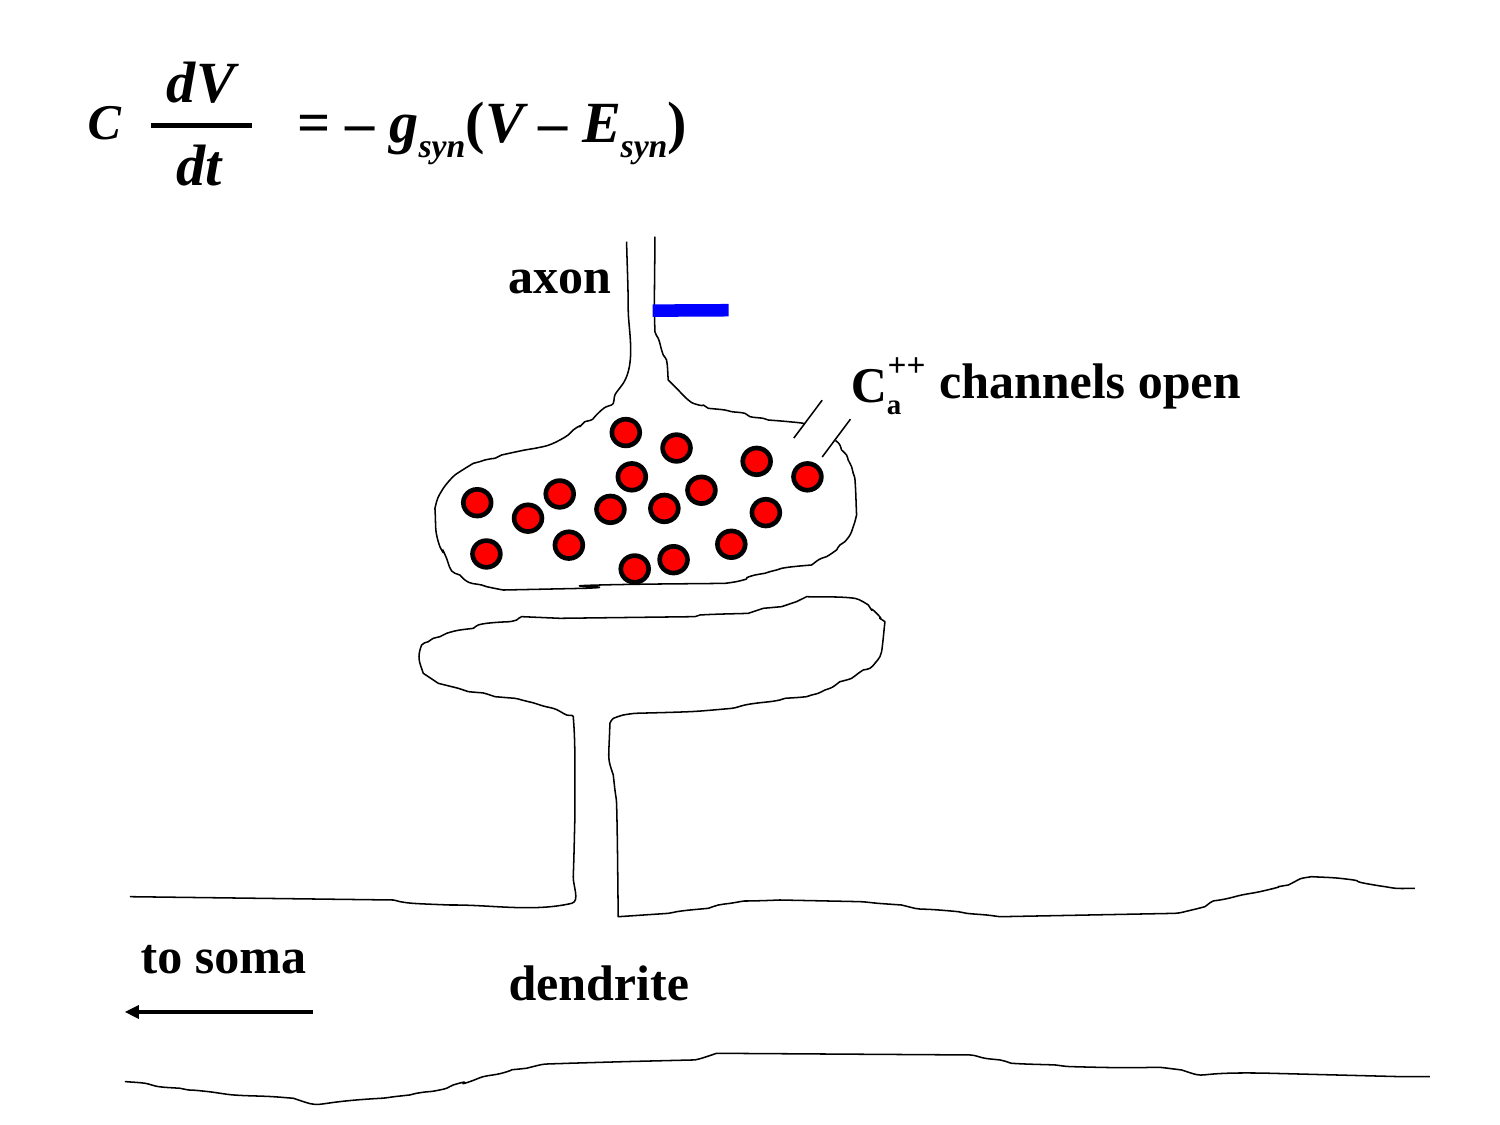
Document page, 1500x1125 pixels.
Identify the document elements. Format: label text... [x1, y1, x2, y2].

text_box dendrite [493, 943, 705, 1019]
text_box ++ [872, 336, 941, 391]
text_box [124, 1053, 1430, 1105]
text_box dt [161, 119, 237, 124]
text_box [821, 418, 851, 458]
text_box Ca [836, 345, 917, 429]
text_box to soma [125, 916, 322, 992]
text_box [793, 400, 823, 439]
text_box dt [161, 134, 237, 205]
text_box [827, 464, 857, 557]
text_box dV [152, 37, 250, 122]
text_box channels open [924, 341, 1256, 417]
text_box [434, 473, 457, 575]
text_box [129, 596, 1415, 917]
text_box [463, 418, 822, 583]
text_box = – gsyn(V – Esyn) [283, 77, 703, 172]
text_box C [72, 82, 136, 157]
text_box [594, 236, 752, 417]
text_box axon [493, 236, 626, 312]
